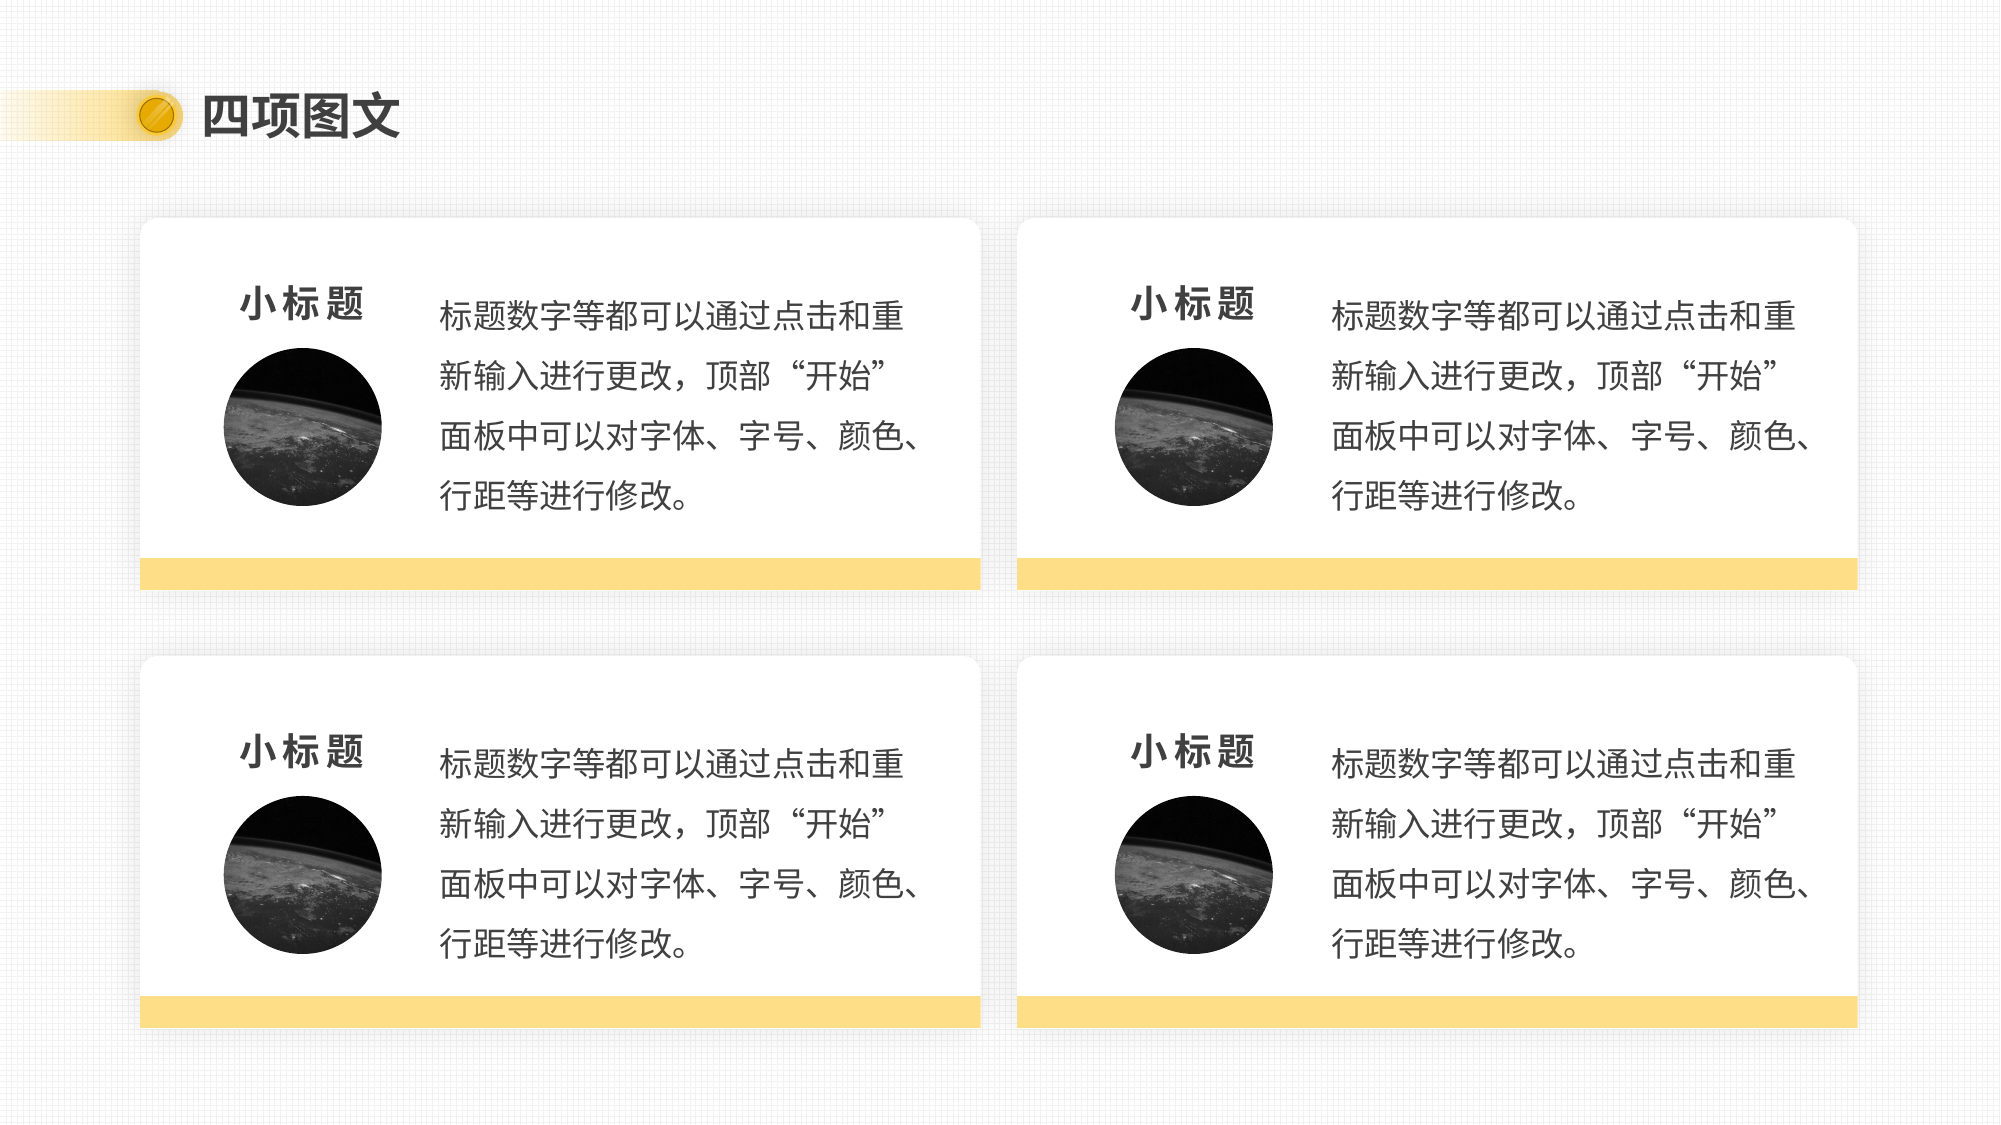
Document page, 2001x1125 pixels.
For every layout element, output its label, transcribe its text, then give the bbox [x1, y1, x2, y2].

picture [1114, 347, 1274, 507]
list 四项图文 [186, 77, 419, 154]
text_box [1016, 217, 1858, 592]
picture [223, 347, 382, 507]
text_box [1016, 655, 1858, 1030]
picture [223, 795, 382, 955]
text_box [139, 217, 981, 592]
picture [1114, 795, 1274, 955]
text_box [139, 655, 981, 1030]
